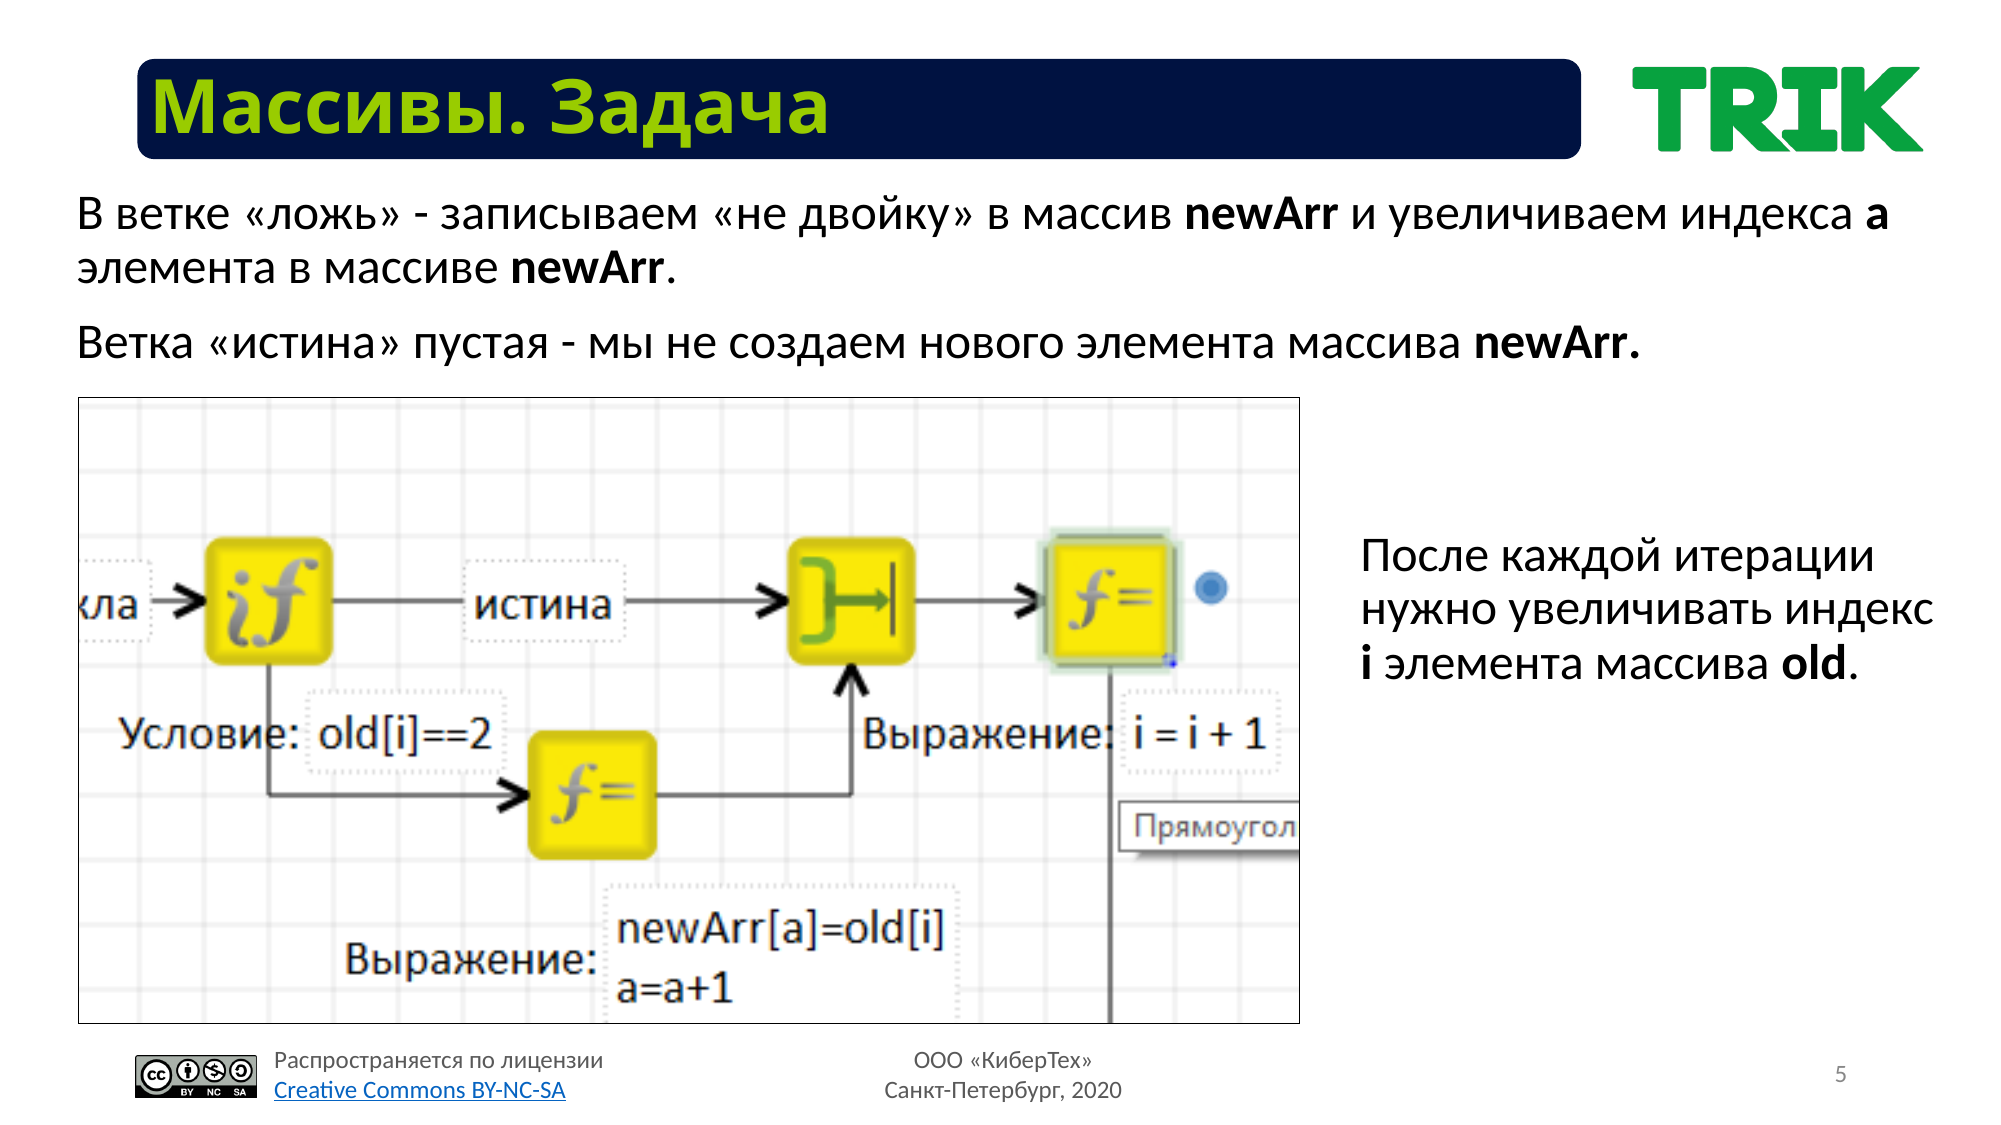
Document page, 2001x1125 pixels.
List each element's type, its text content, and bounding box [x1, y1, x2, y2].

text_box После каждой итерации нужно увеличивать индекс i элемента массива old. [1326, 520, 1965, 710]
text_box В ветке «ложь» - записываем «не двойку» в массив newArr и увеличиваем индекса a элемента в массиве newArr. Ветка «истина» пустая - мы не создаем нового элемента массива newArr. [43, 178, 1957, 521]
picture [1631, 64, 1924, 154]
picture [135, 1055, 257, 1098]
text_box 5 [1412, 1042, 1863, 1103]
text_box Массивы. Задача [135, 61, 1579, 162]
picture [78, 396, 1300, 1024]
